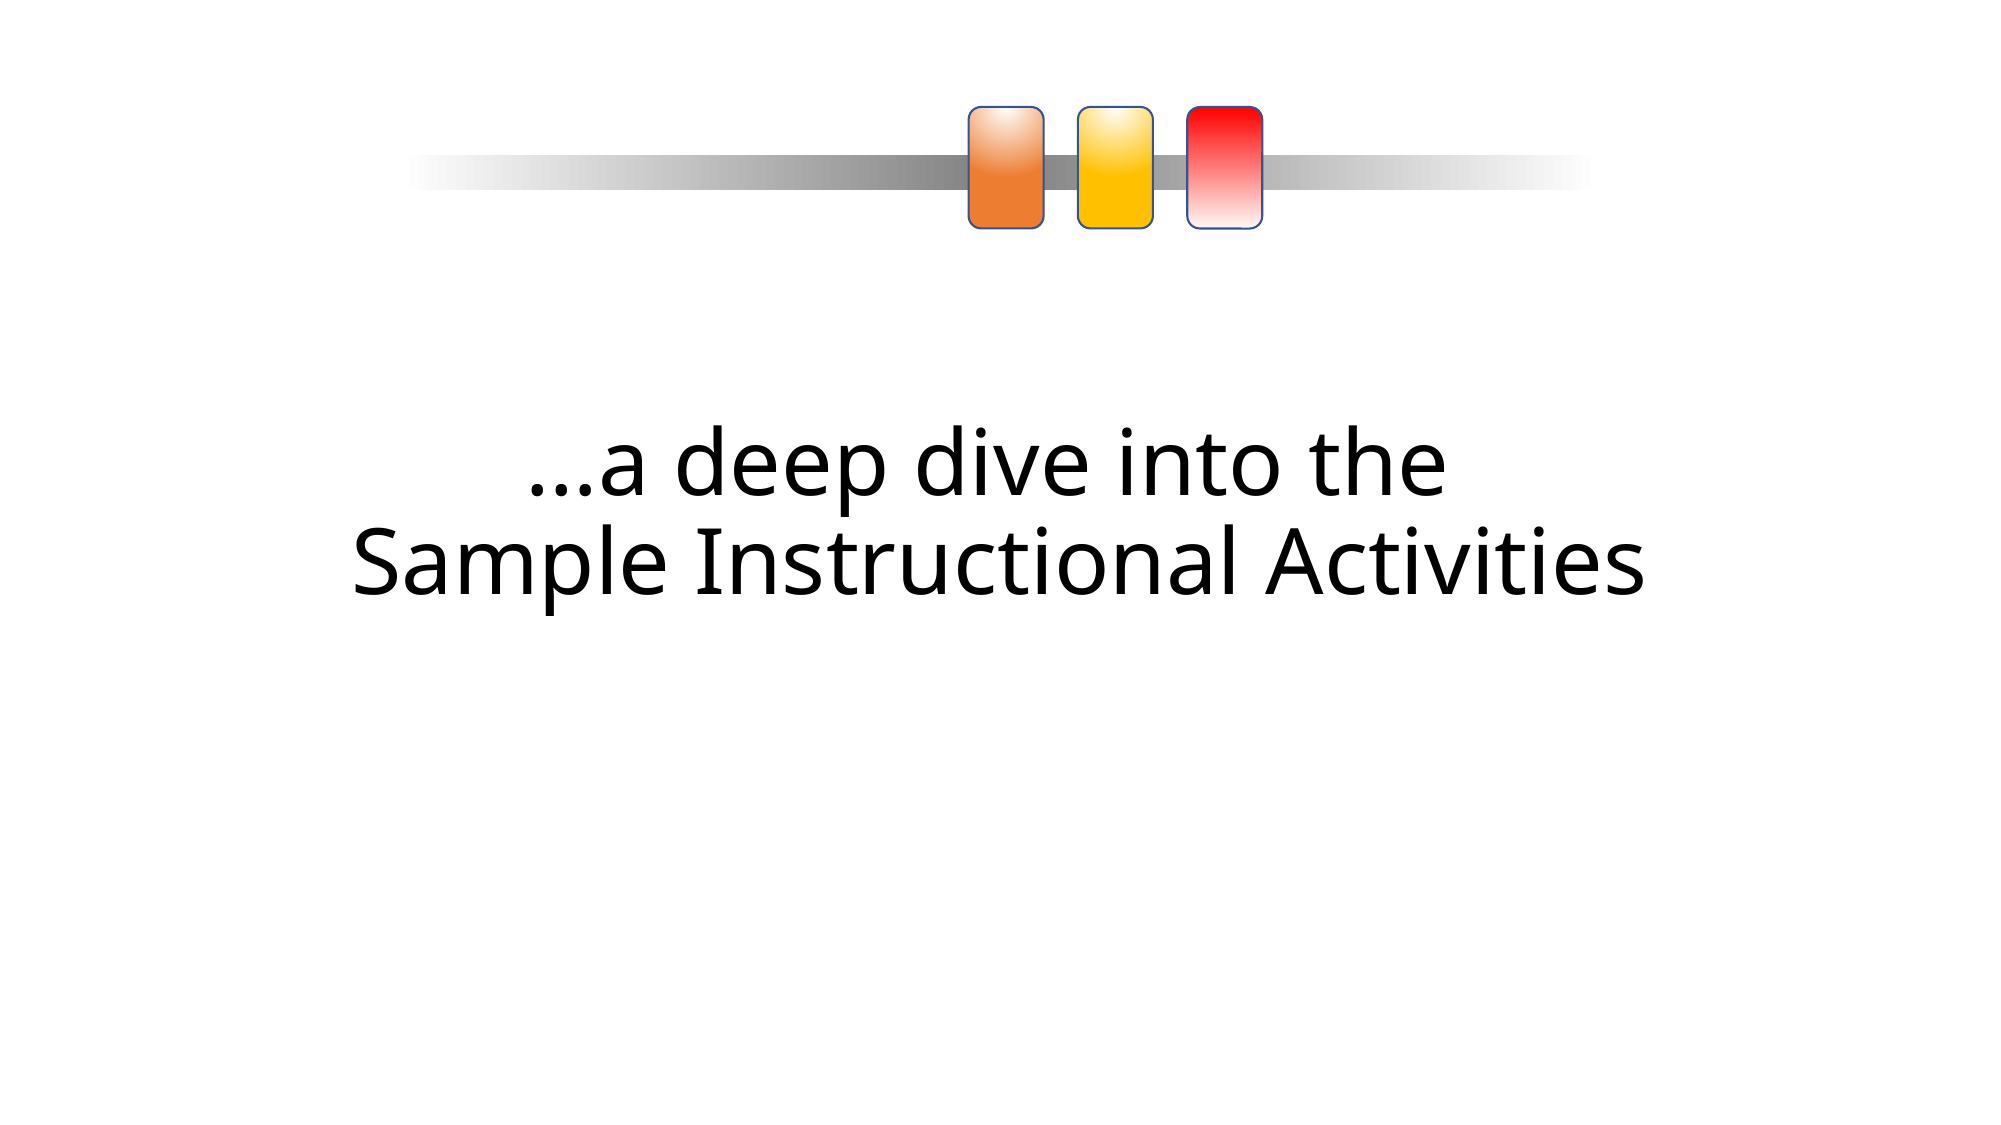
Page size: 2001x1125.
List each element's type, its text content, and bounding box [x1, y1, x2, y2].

text_box [1264, 154, 2000, 191]
text_box [0, 154, 967, 191]
text_box [1154, 154, 1186, 191]
title …a deep dive into the Sample Instructional Activities [137, 355, 1863, 676]
text_box [1076, 105, 1154, 230]
text_box [967, 105, 1045, 230]
text_box [1045, 154, 1076, 191]
text_box [1186, 105, 1264, 230]
